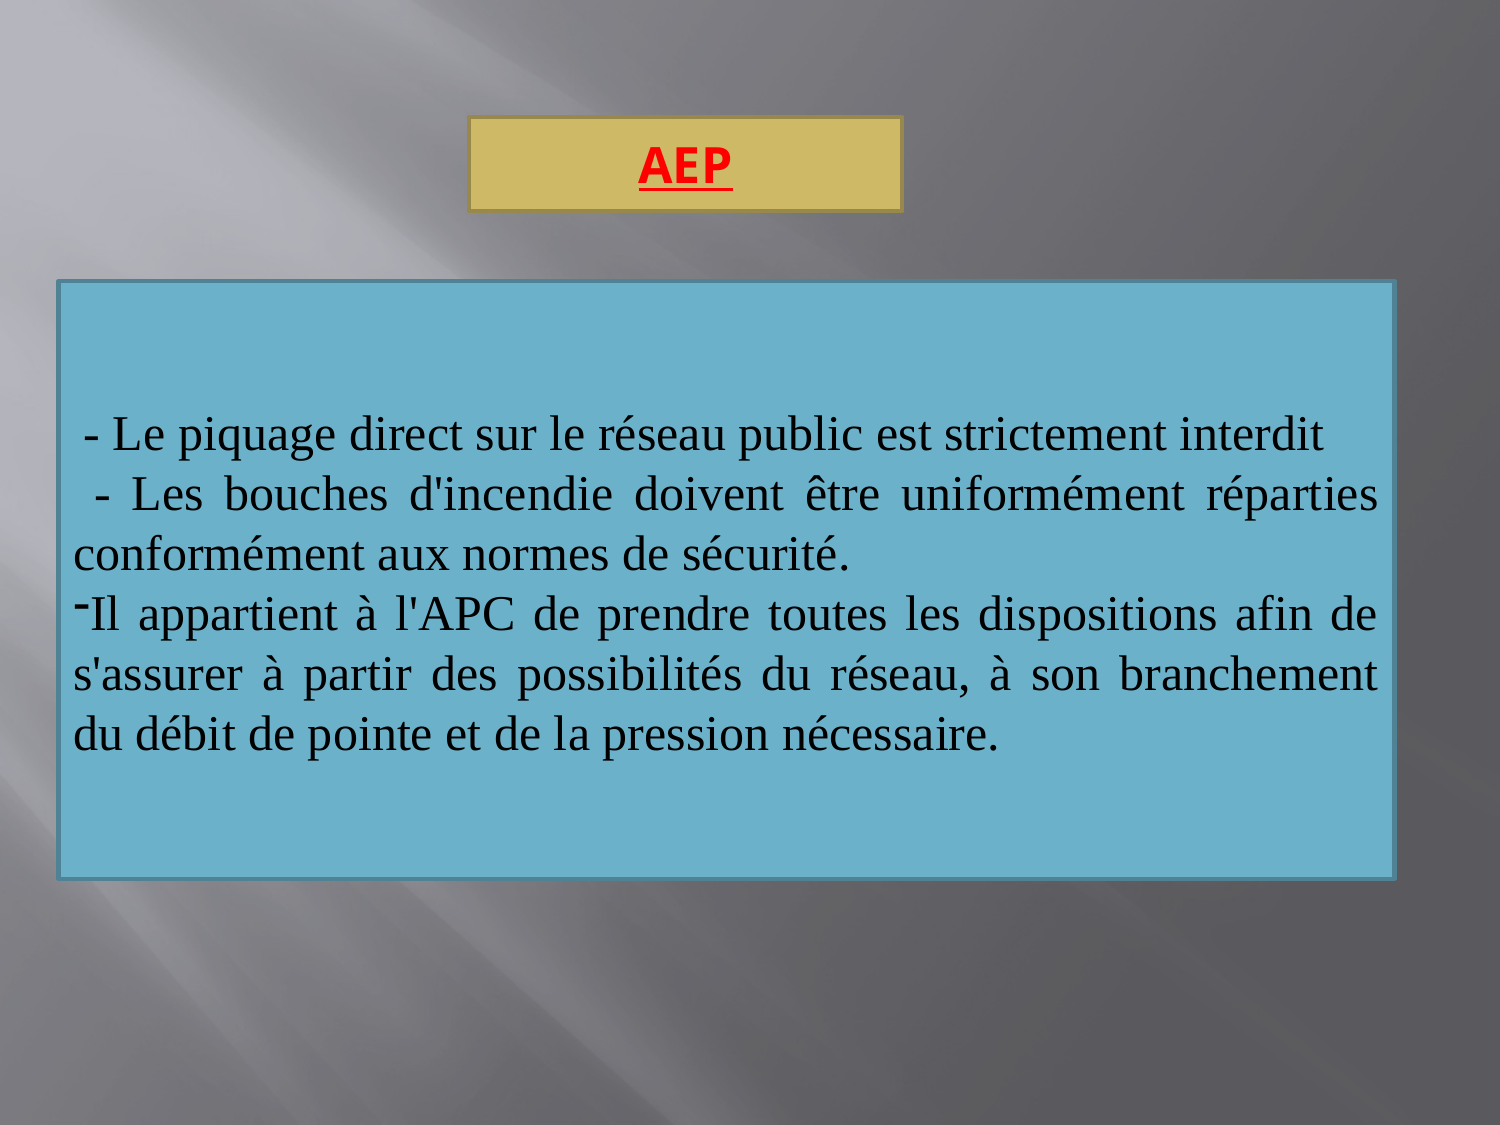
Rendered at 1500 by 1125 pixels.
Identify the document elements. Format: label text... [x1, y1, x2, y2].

text_box AEP [467, 115, 904, 213]
text_box - Le piquage direct sur le réseau public est strictement interdit - Les bouches d'incendie doivent être uniformément réparties conformément aux normes de sécurité. Il appartient à l'APC de prendre toutes les dispositions afin de s'assurer à partir des possibilités du réseau, à son branchement du débit de pointe et de la pression nécessaire. [56, 279, 1397, 881]
